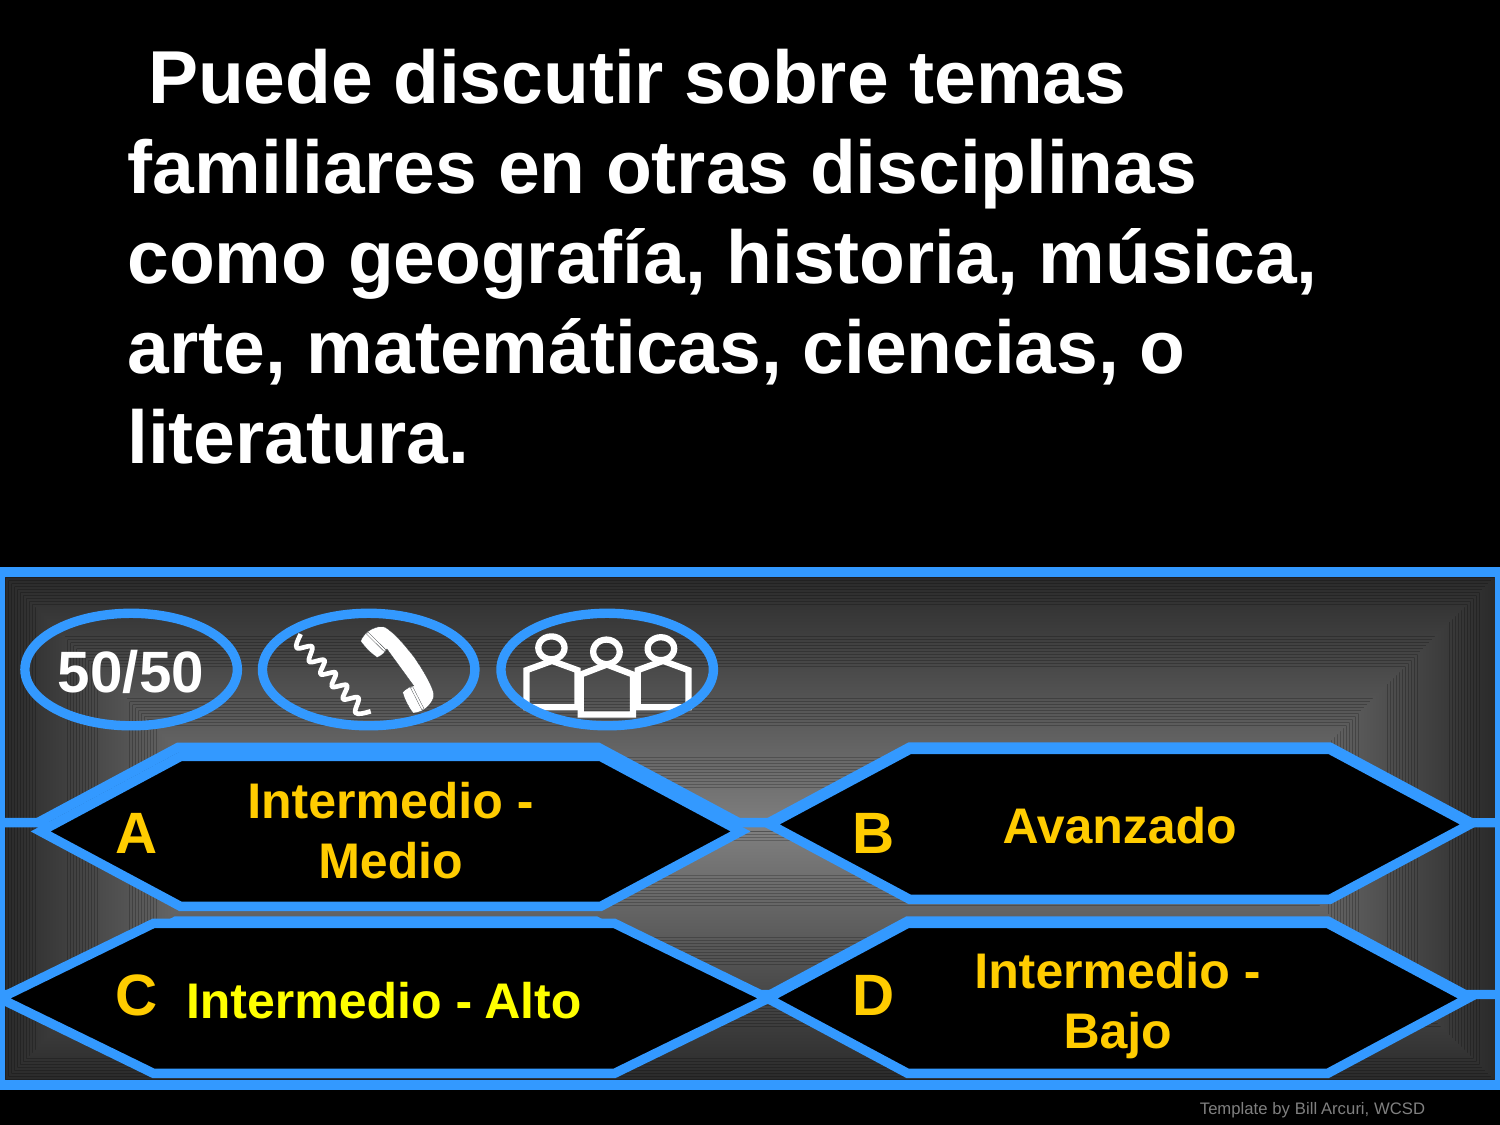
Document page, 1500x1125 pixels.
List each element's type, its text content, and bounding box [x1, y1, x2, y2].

slide_number Template by Bill Arcuri, WCSD [1052, 1094, 1441, 1125]
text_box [324, 624, 435, 730]
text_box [0, 571, 1500, 1086]
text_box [526, 636, 689, 715]
title Puede discutir sobre temas familiares en otras disciplinas como geografía, historia, música, arte, matemáticas, ciencias, o literatura. [112, 114, 1388, 303]
